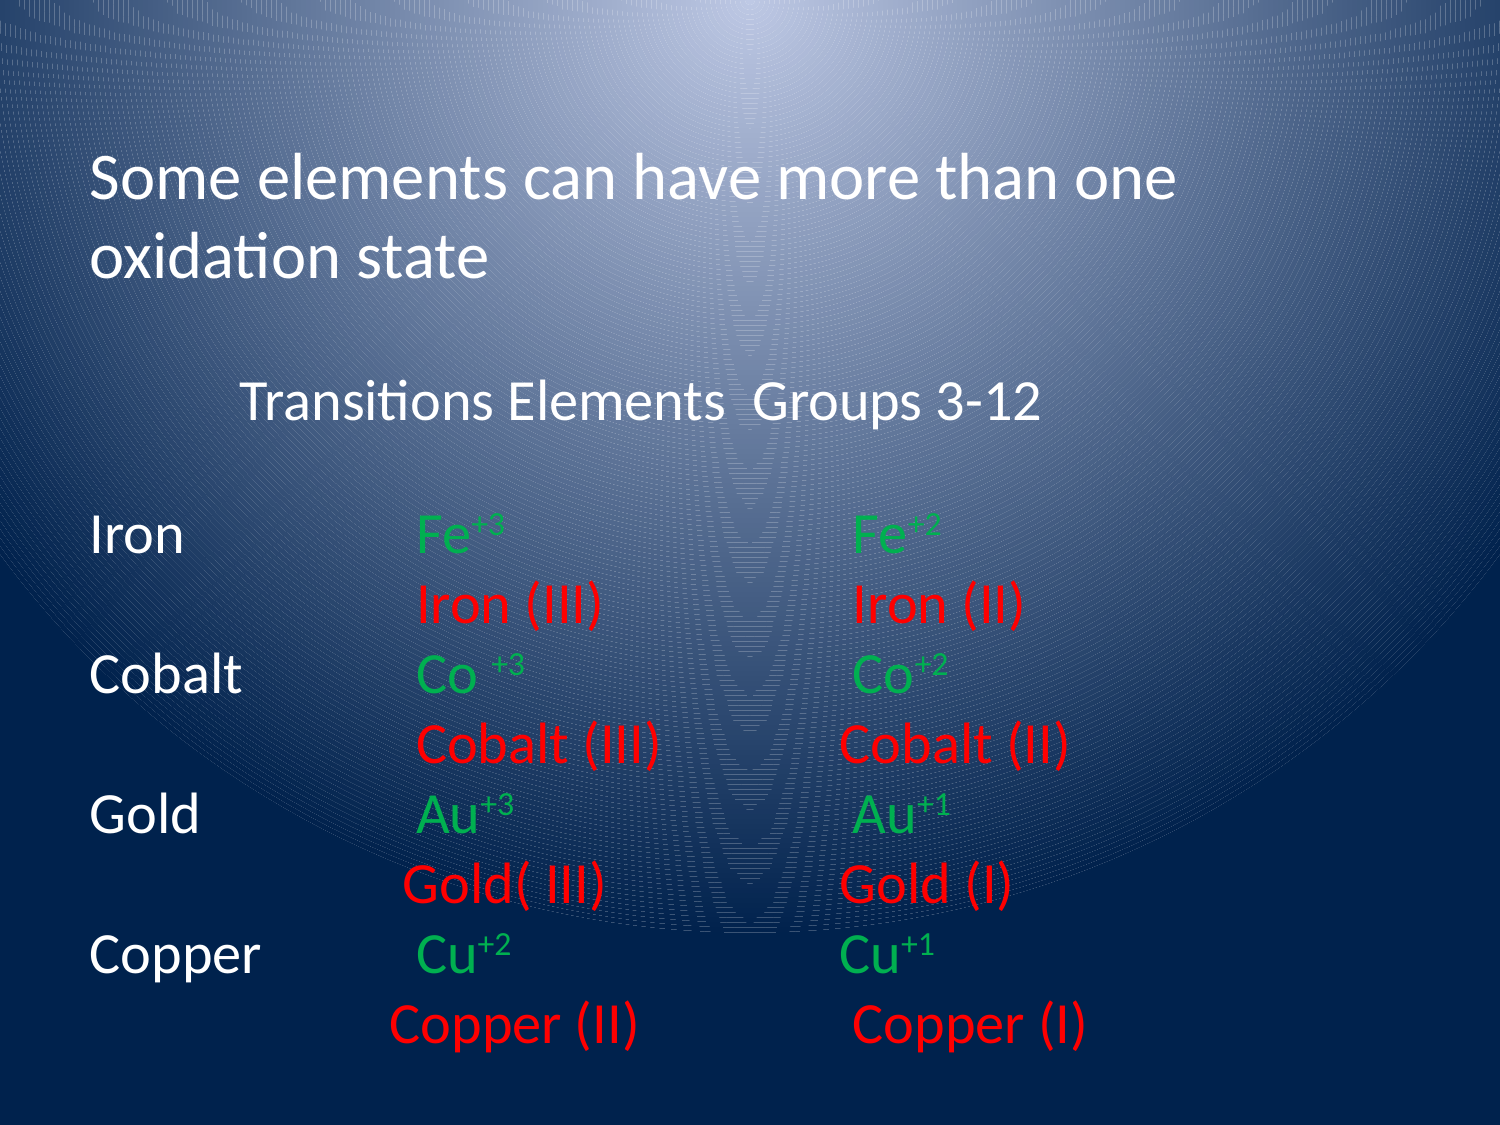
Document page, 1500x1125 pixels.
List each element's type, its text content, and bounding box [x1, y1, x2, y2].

text_box Some elements can have more than one oxidation state Transitions Elements Groups 3-12 [74, 125, 1363, 510]
text_box Iron Fe+3 Fe+2 Iron (III) Iron (II) Cobalt Co +3 Co+2 Cobalt (III) Cobalt (II) Gold Au+3 Au+1 Gold( III) Gold (I) Copper Cu+2 Cu+1 Copper (II) Copper (I) [74, 487, 1288, 1062]
